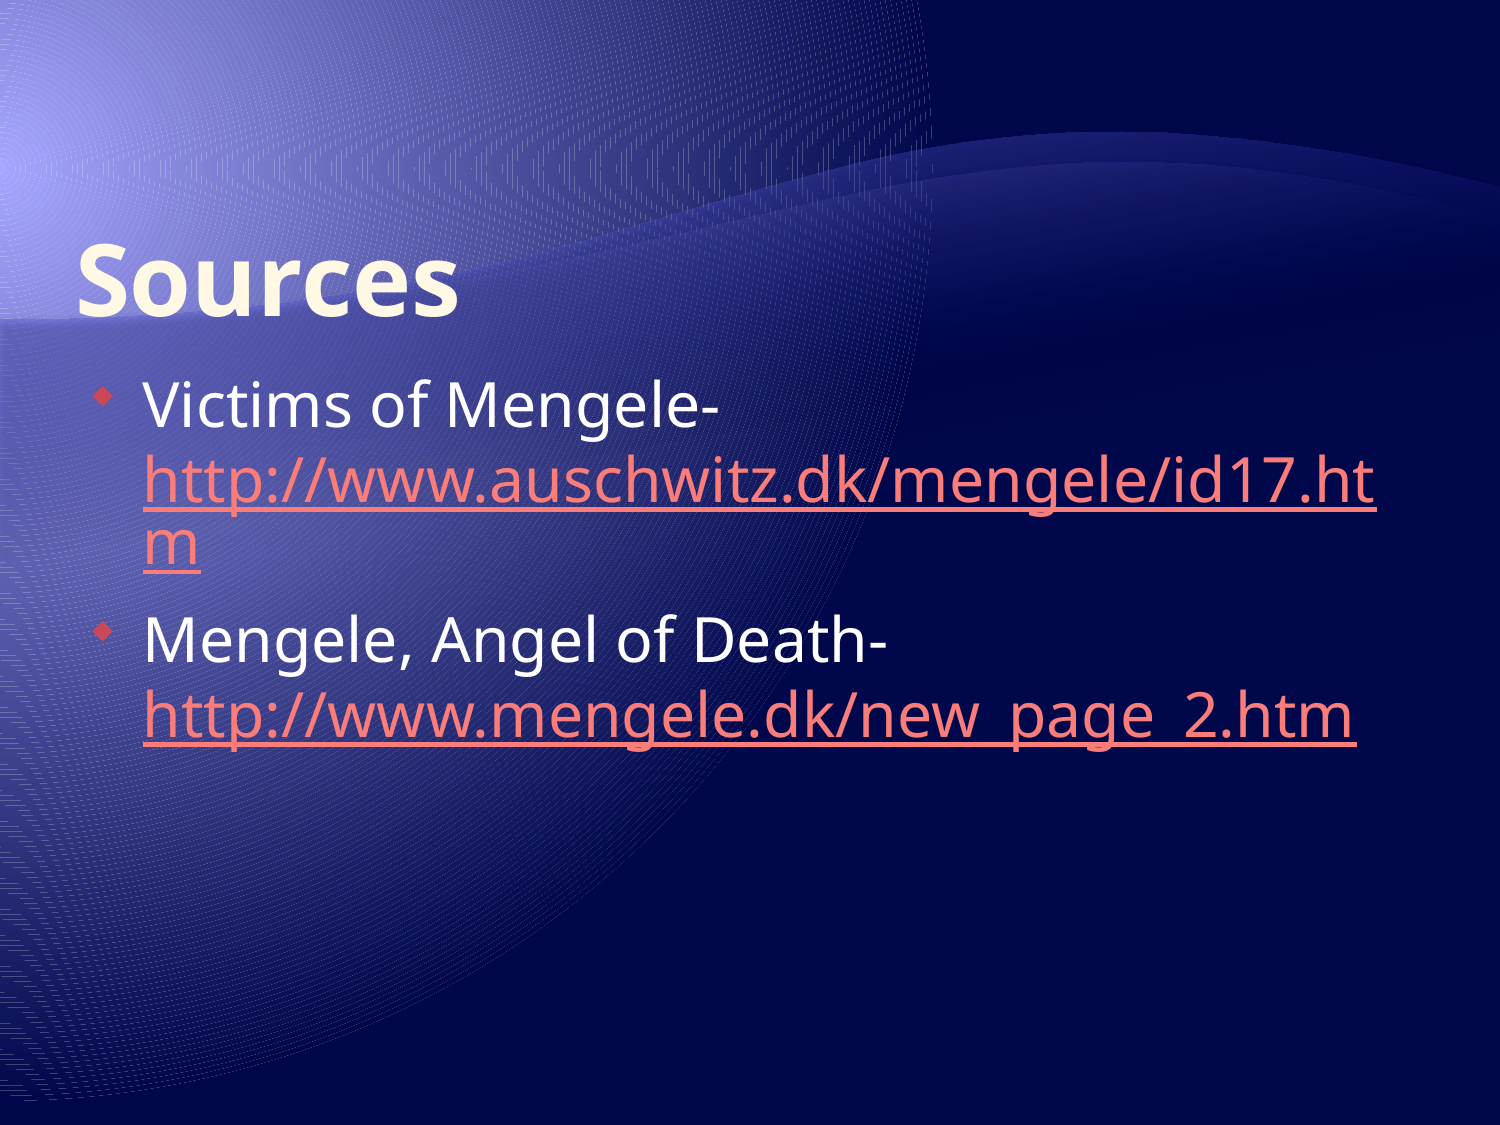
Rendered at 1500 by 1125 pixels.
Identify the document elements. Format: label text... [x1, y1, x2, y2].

list Victims of Mengele- http://www.auschwitz.dk/mengele/id17.htm Mengele, Angel of Death- http://www.mengele.dk/new_page_2.htm [75, 357, 1425, 1033]
title Sources [75, 87, 1425, 338]
